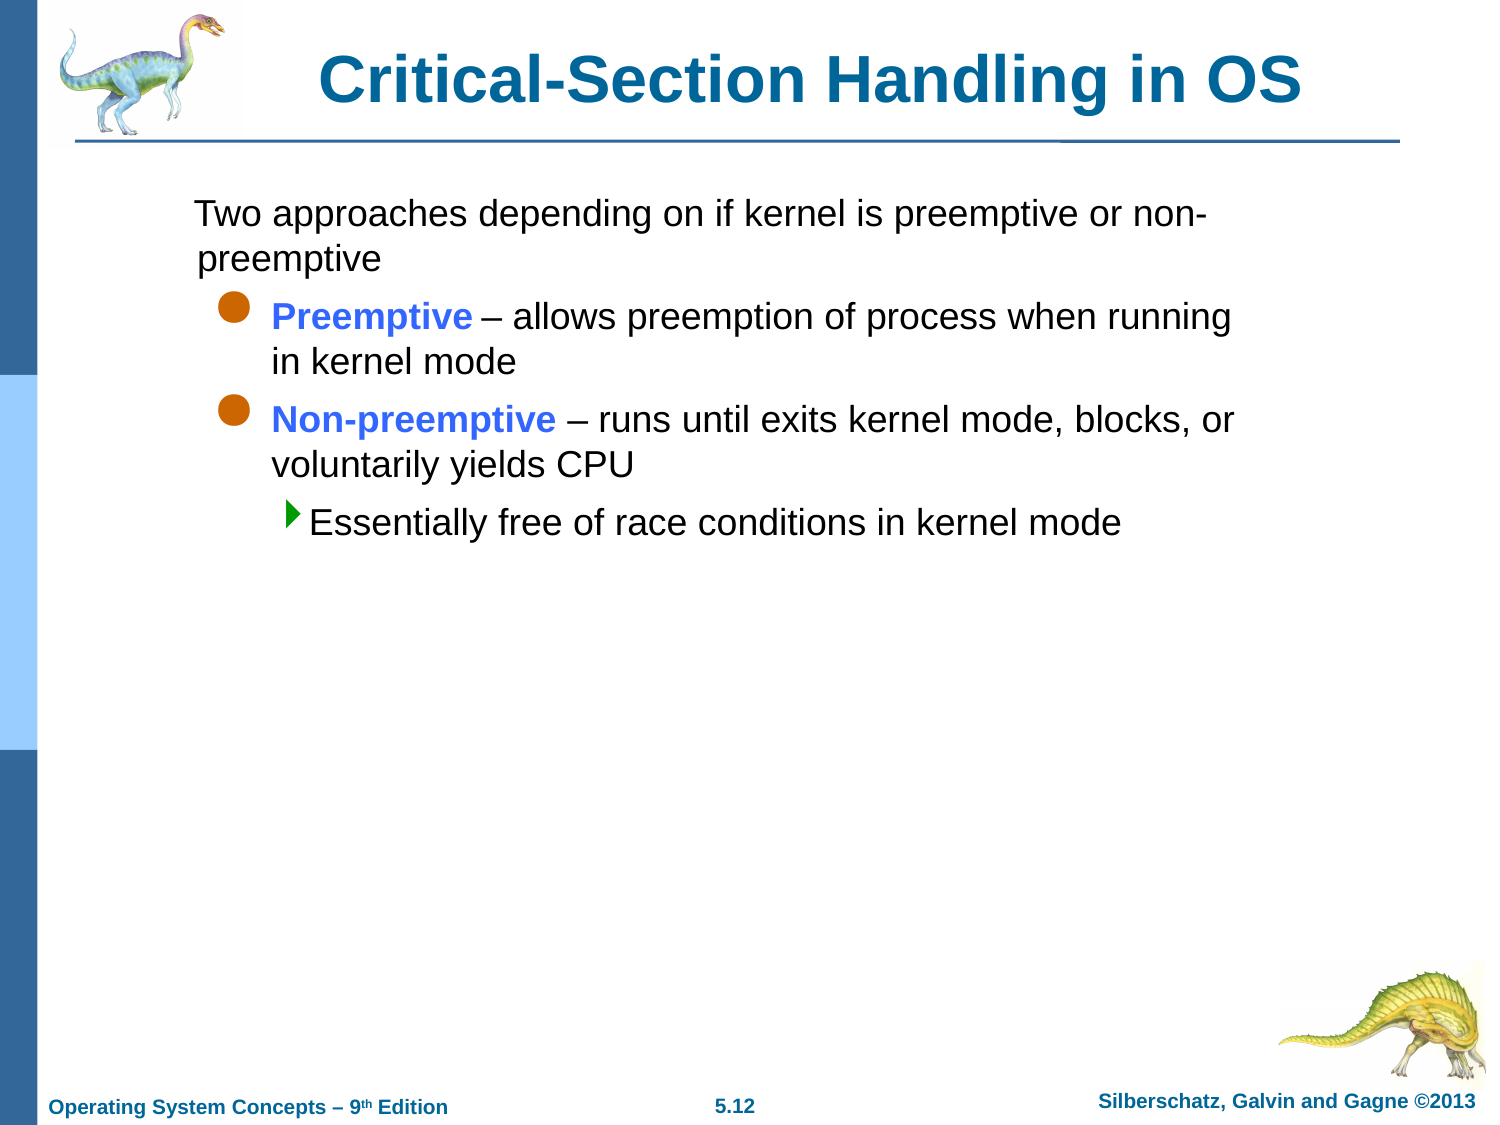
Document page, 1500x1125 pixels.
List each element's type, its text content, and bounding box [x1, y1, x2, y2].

title Critical-Section Handling in OS [186, 28, 1455, 124]
list Two approaches depending on if kernel is preemptive or non- preemptive Preemptive – allows preemption of process when running in kernel mode Non-preemptive – runs until exits kernel mode, blocks, or voluntarily yields CPU Essentially free of race conditions in kernel mode [126, 181, 1273, 925]
picture [46, 0, 243, 149]
picture [1275, 959, 1486, 1090]
